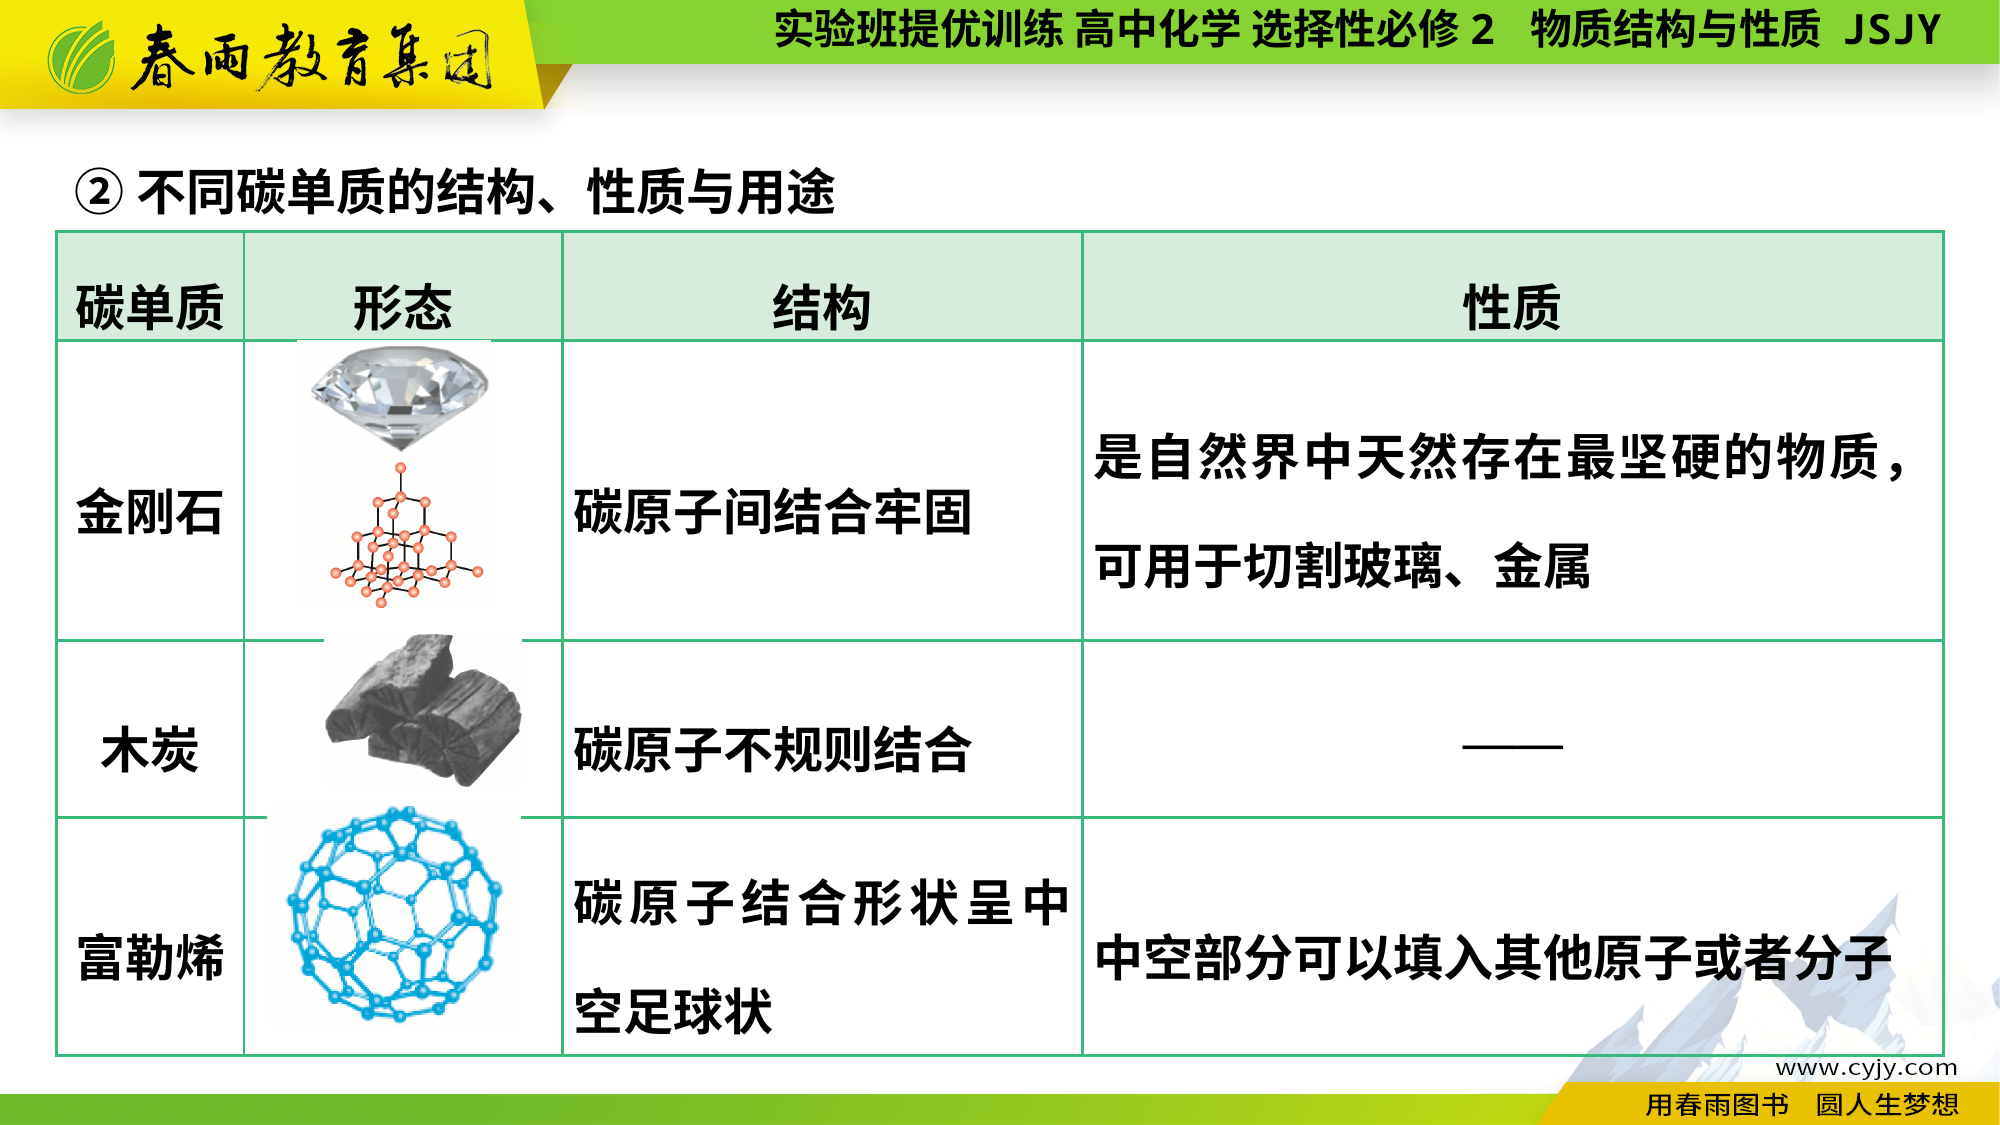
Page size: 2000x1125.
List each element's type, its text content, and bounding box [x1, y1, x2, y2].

table_header 碳单质 [58, 233, 243, 339]
table_cell 金刚石 [58, 342, 243, 639]
table_cell 碳原子不规则结合 [564, 642, 1081, 816]
table_cell 中空部分可以填入其他原子或者分子 [1084, 819, 1942, 1054]
picture [0, 0, 2000, 1125]
table_header 结构 [564, 233, 1081, 339]
table_cell [245, 642, 561, 816]
table_cell 木炭 [58, 642, 243, 816]
table_cell [245, 819, 561, 1054]
table_header 性质 [1084, 233, 1942, 339]
table_cell —— [1084, 642, 1942, 816]
table_header 形态 [245, 233, 561, 339]
table_cell [245, 342, 561, 639]
table_cell 是自然界中天然存在最坚硬的物质，可用于切割玻璃、金属 [1084, 342, 1942, 639]
list ②不同碳单质的结构、性质与用途 [59, 122, 1944, 217]
table_cell 富勒烯 [58, 819, 243, 1054]
table_cell 碳原子间结合牢固 [564, 342, 1081, 639]
table_cell 碳原子结合形状呈中空足球状 [564, 819, 1081, 1054]
